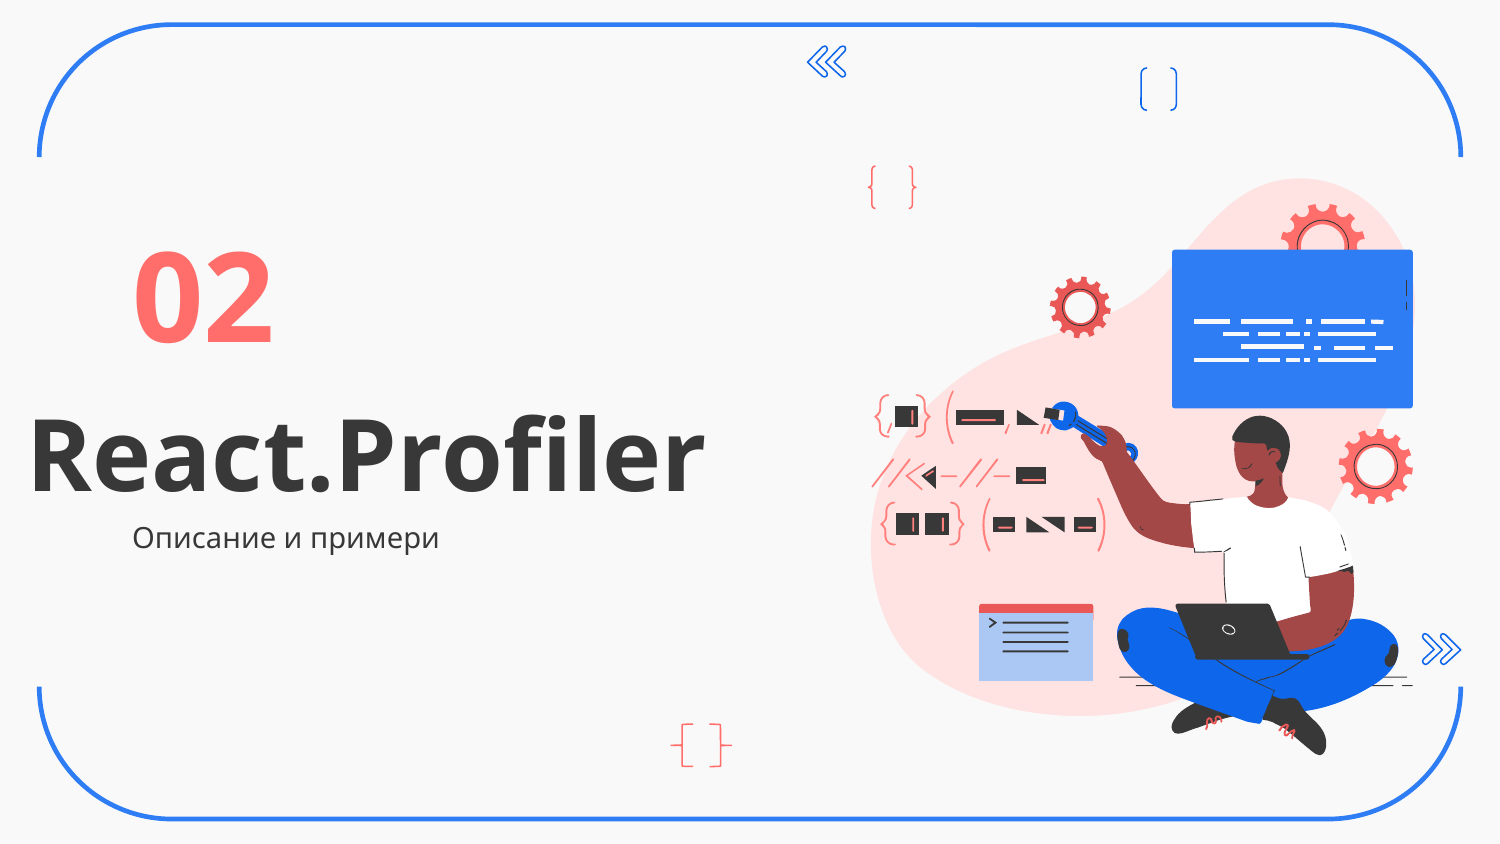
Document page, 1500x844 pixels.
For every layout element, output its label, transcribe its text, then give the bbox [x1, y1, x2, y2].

title React.Profiler [11, 376, 863, 527]
subtitle Описание и примери [116, 504, 847, 567]
text_box [1141, 67, 1177, 111]
title 02 [116, 217, 388, 368]
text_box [868, 178, 1424, 756]
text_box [670, 723, 732, 767]
text_box [871, 166, 913, 176]
